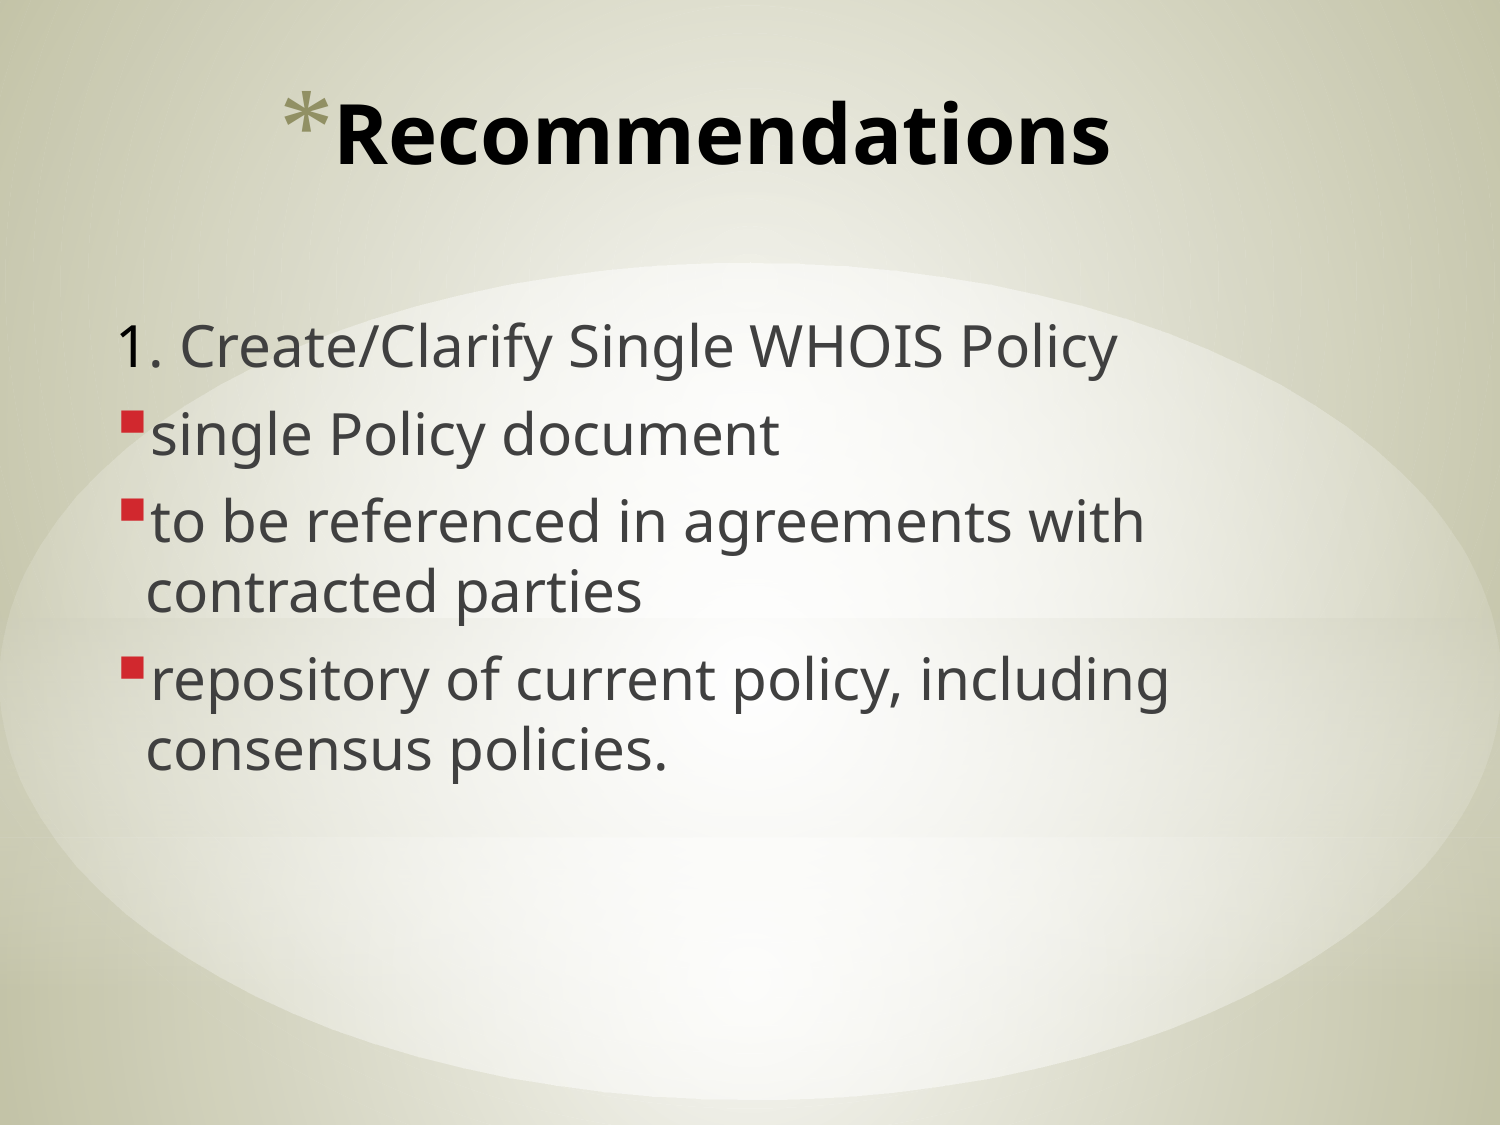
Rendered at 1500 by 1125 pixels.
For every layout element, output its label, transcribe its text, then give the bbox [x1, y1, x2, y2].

title Recommendations [162, 74, 1231, 262]
list 1. Create/Clarify Single WHOIS Policy single Policy document to be referenced in agreements with contracted parties repository of current policy, including consensus policies. [92, 301, 1462, 1028]
